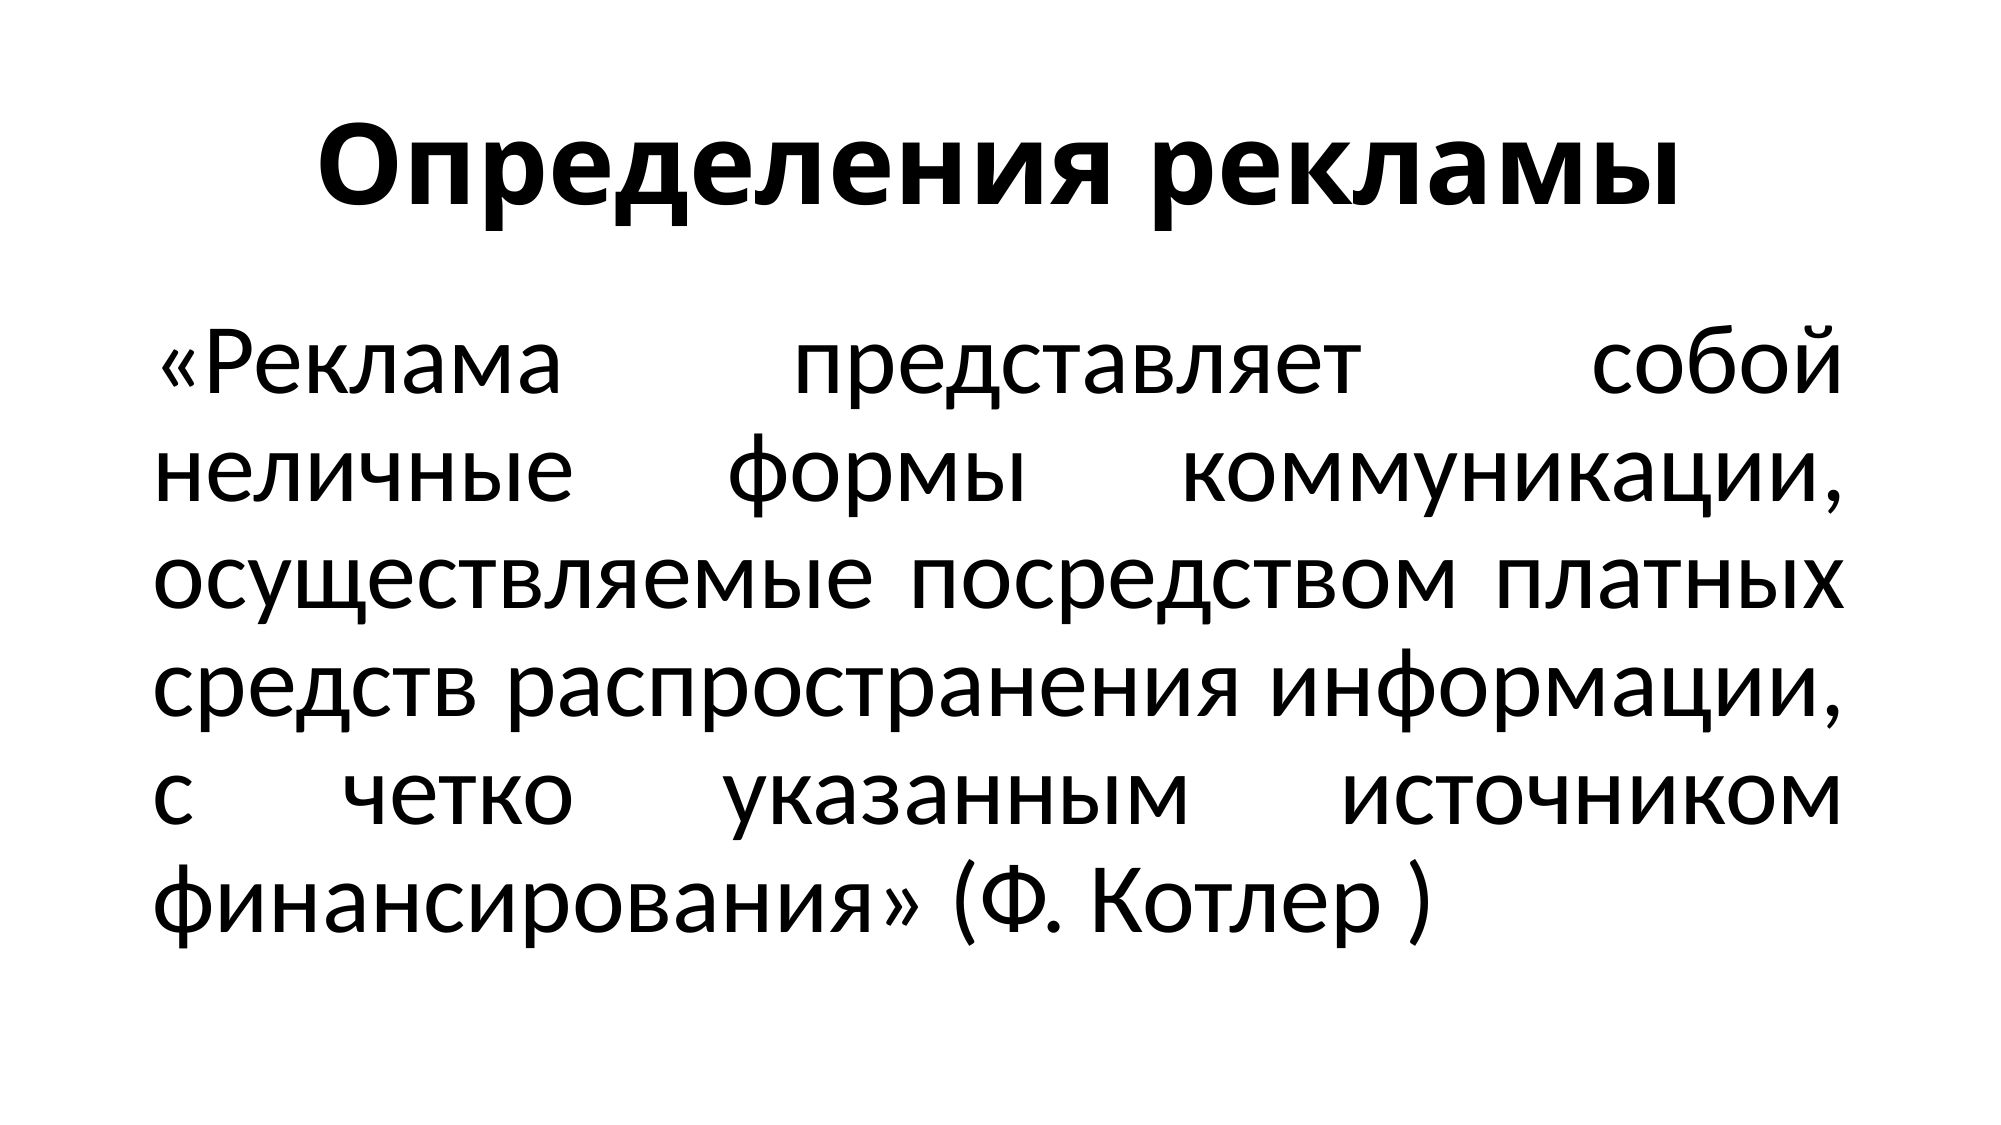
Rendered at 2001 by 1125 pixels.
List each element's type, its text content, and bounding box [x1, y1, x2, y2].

title Определения рекламы [137, 59, 1863, 278]
list «Реклама представляет собой неличные формы коммуникации, осуществляемые посредством платных средств распространения информации, с четко указанным источником финансирования» (Ф. Котлер ) [137, 299, 1863, 1014]
